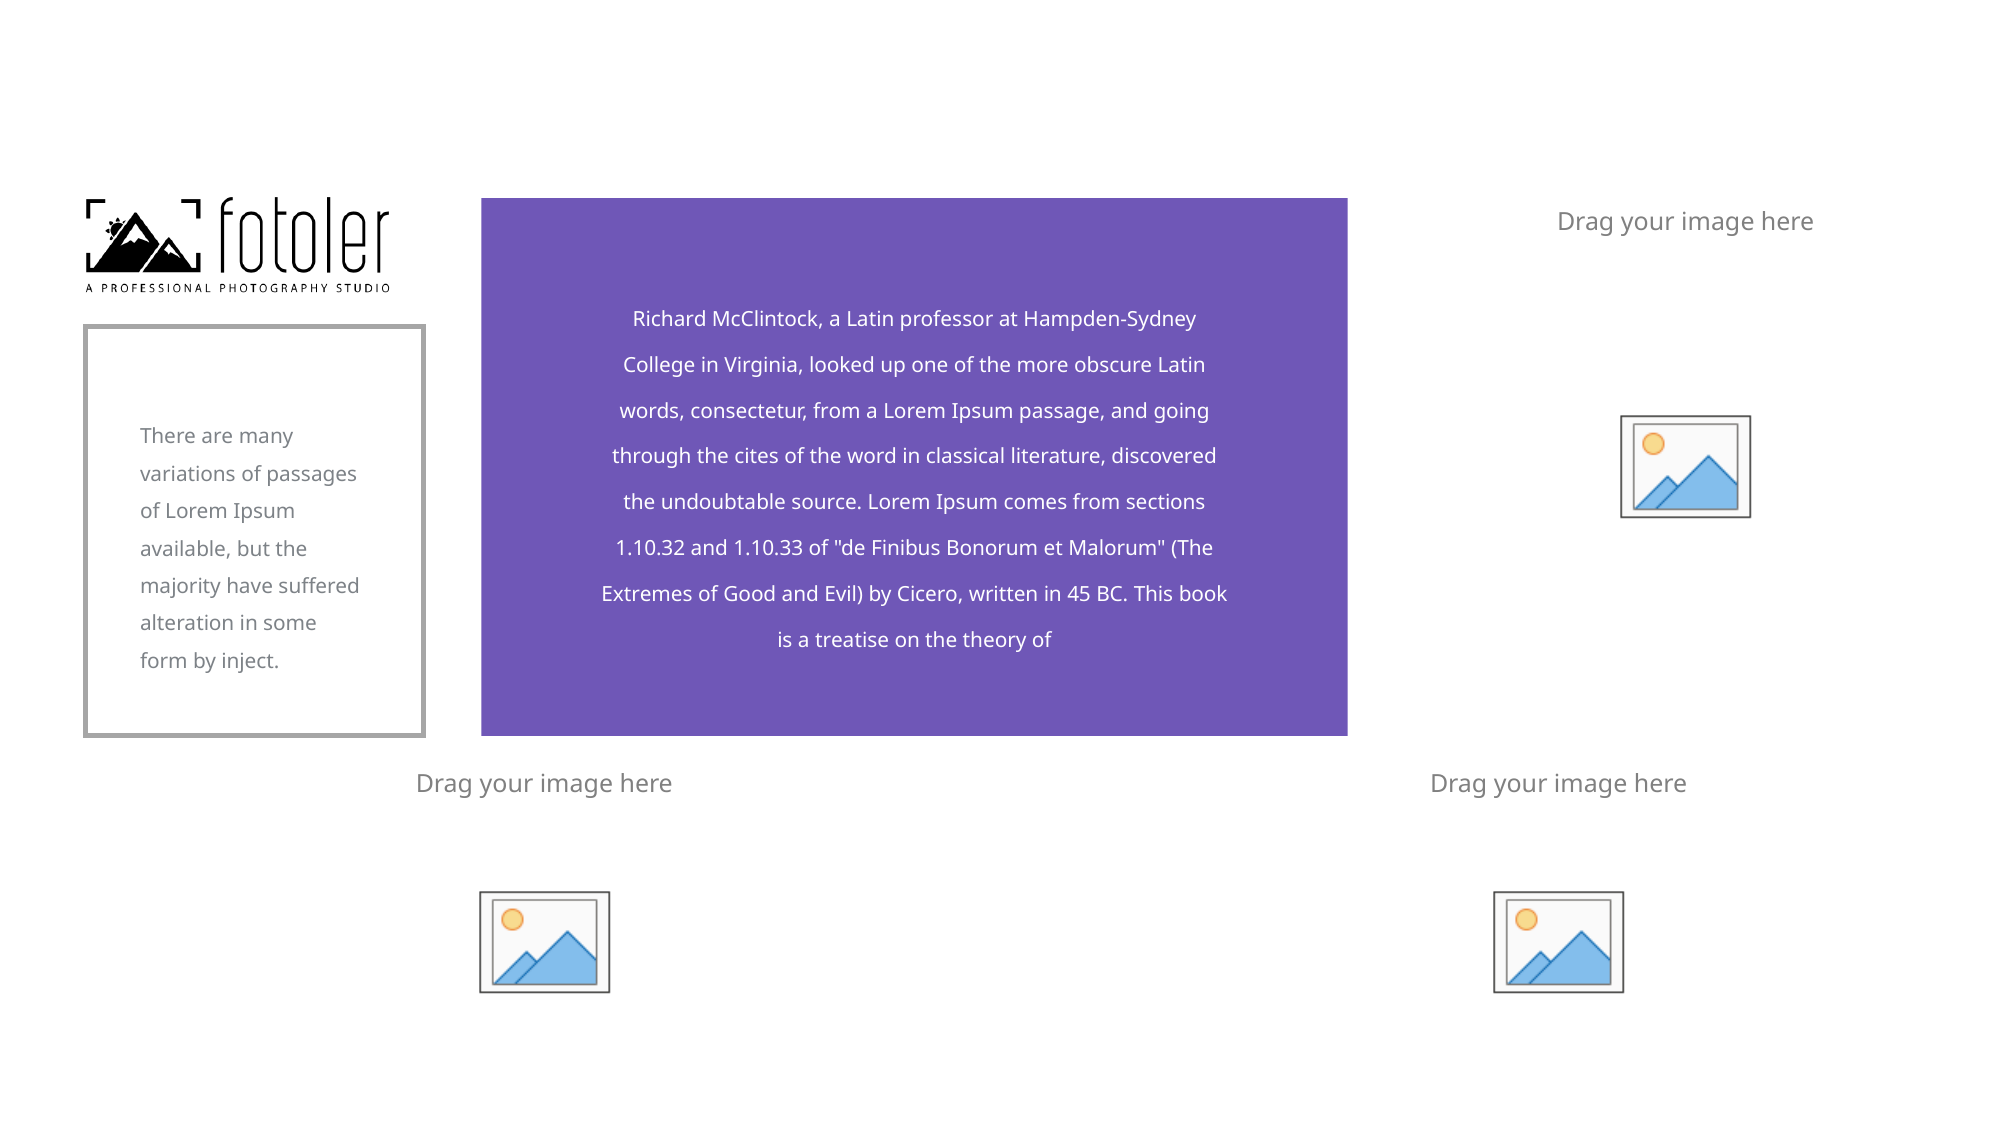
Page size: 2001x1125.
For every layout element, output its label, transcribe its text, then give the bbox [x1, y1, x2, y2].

picture [0, 759, 1090, 1125]
picture [1371, 198, 2000, 736]
text_box [480, 197, 1349, 737]
text_box Richard McClintock, a Latin professor at Hampden-Sydney College in Virginia, looked up one of the more obscure Latin words, consectetur, from a Lorem Ipsum passage, and going through the cites of the word in classical literature, discovered the undoubtable source. Lorem Ipsum comes from sections 1.10.32 and 1.10.33 of "de Finibus Bonorum et Malorum" (The Extremes of Good and Evil) by Cicero, written in 45 BC. This book is a treatise on the theory of [585, 277, 1244, 659]
picture [1117, 759, 2000, 1125]
text_box There are many variations of passages of Lorem Ipsum available, but the majority have suffered alteration in some form by inject. [125, 402, 385, 660]
picture [85, 194, 396, 299]
text_box [85, 325, 425, 737]
